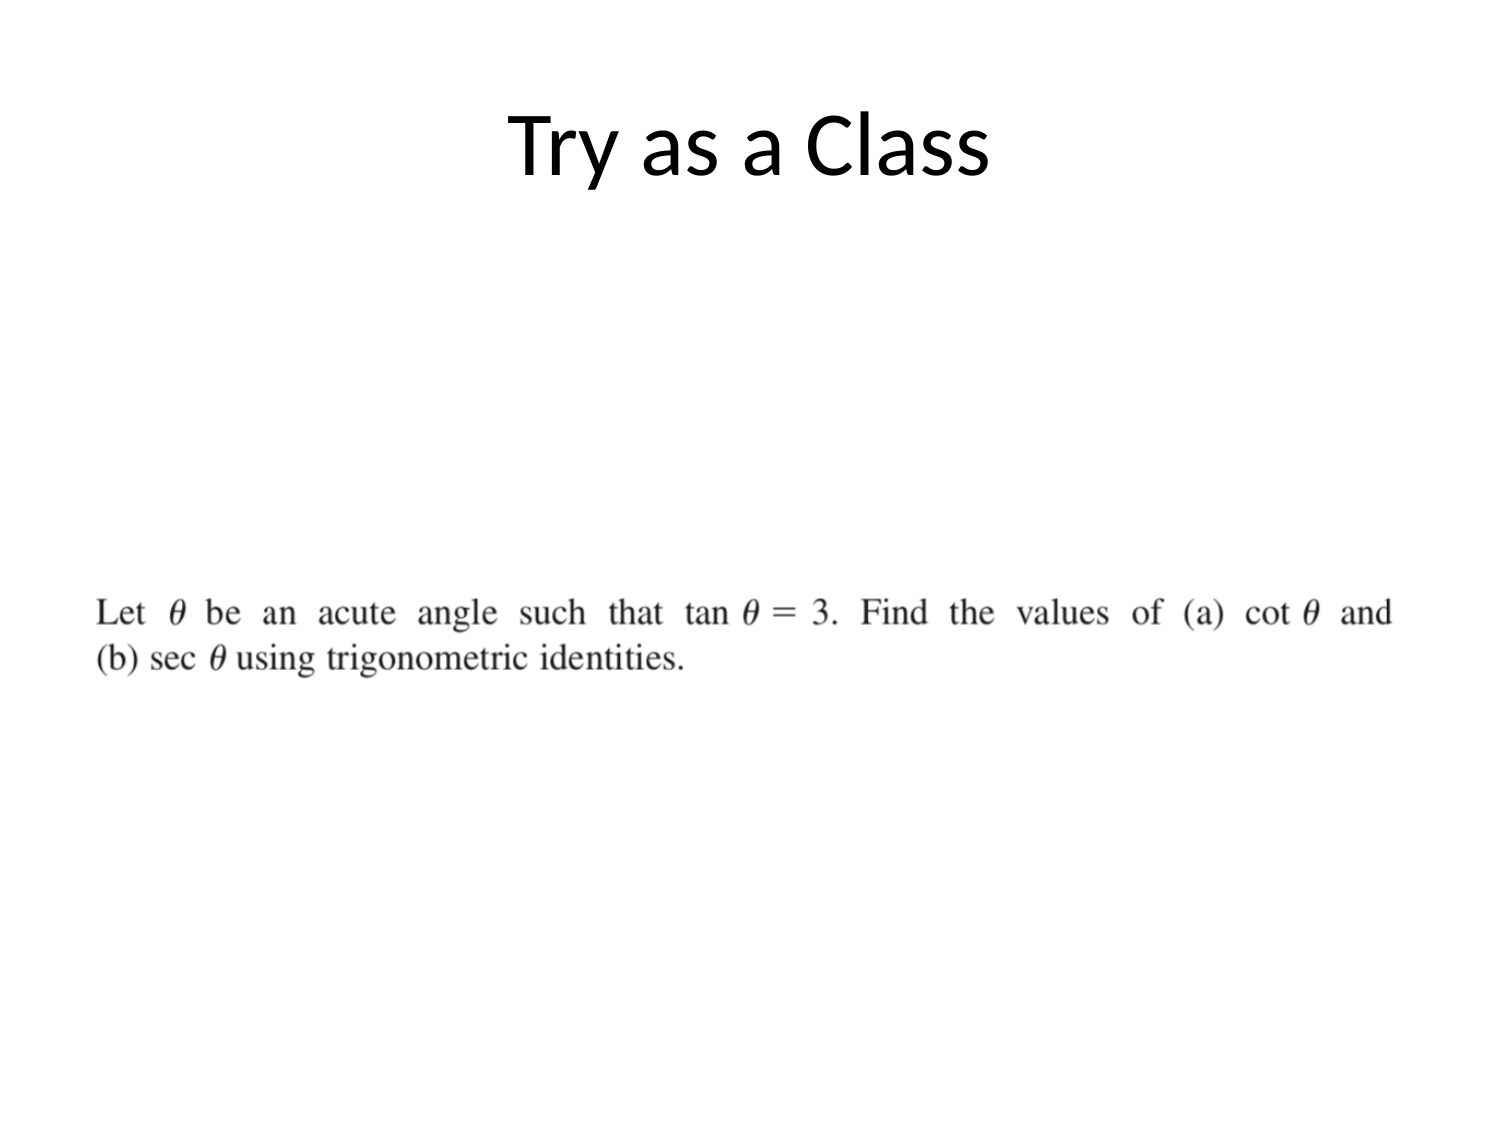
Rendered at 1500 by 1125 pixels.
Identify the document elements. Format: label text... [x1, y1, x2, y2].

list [74, 262, 1426, 1006]
title Try as a Class [75, 45, 1425, 233]
